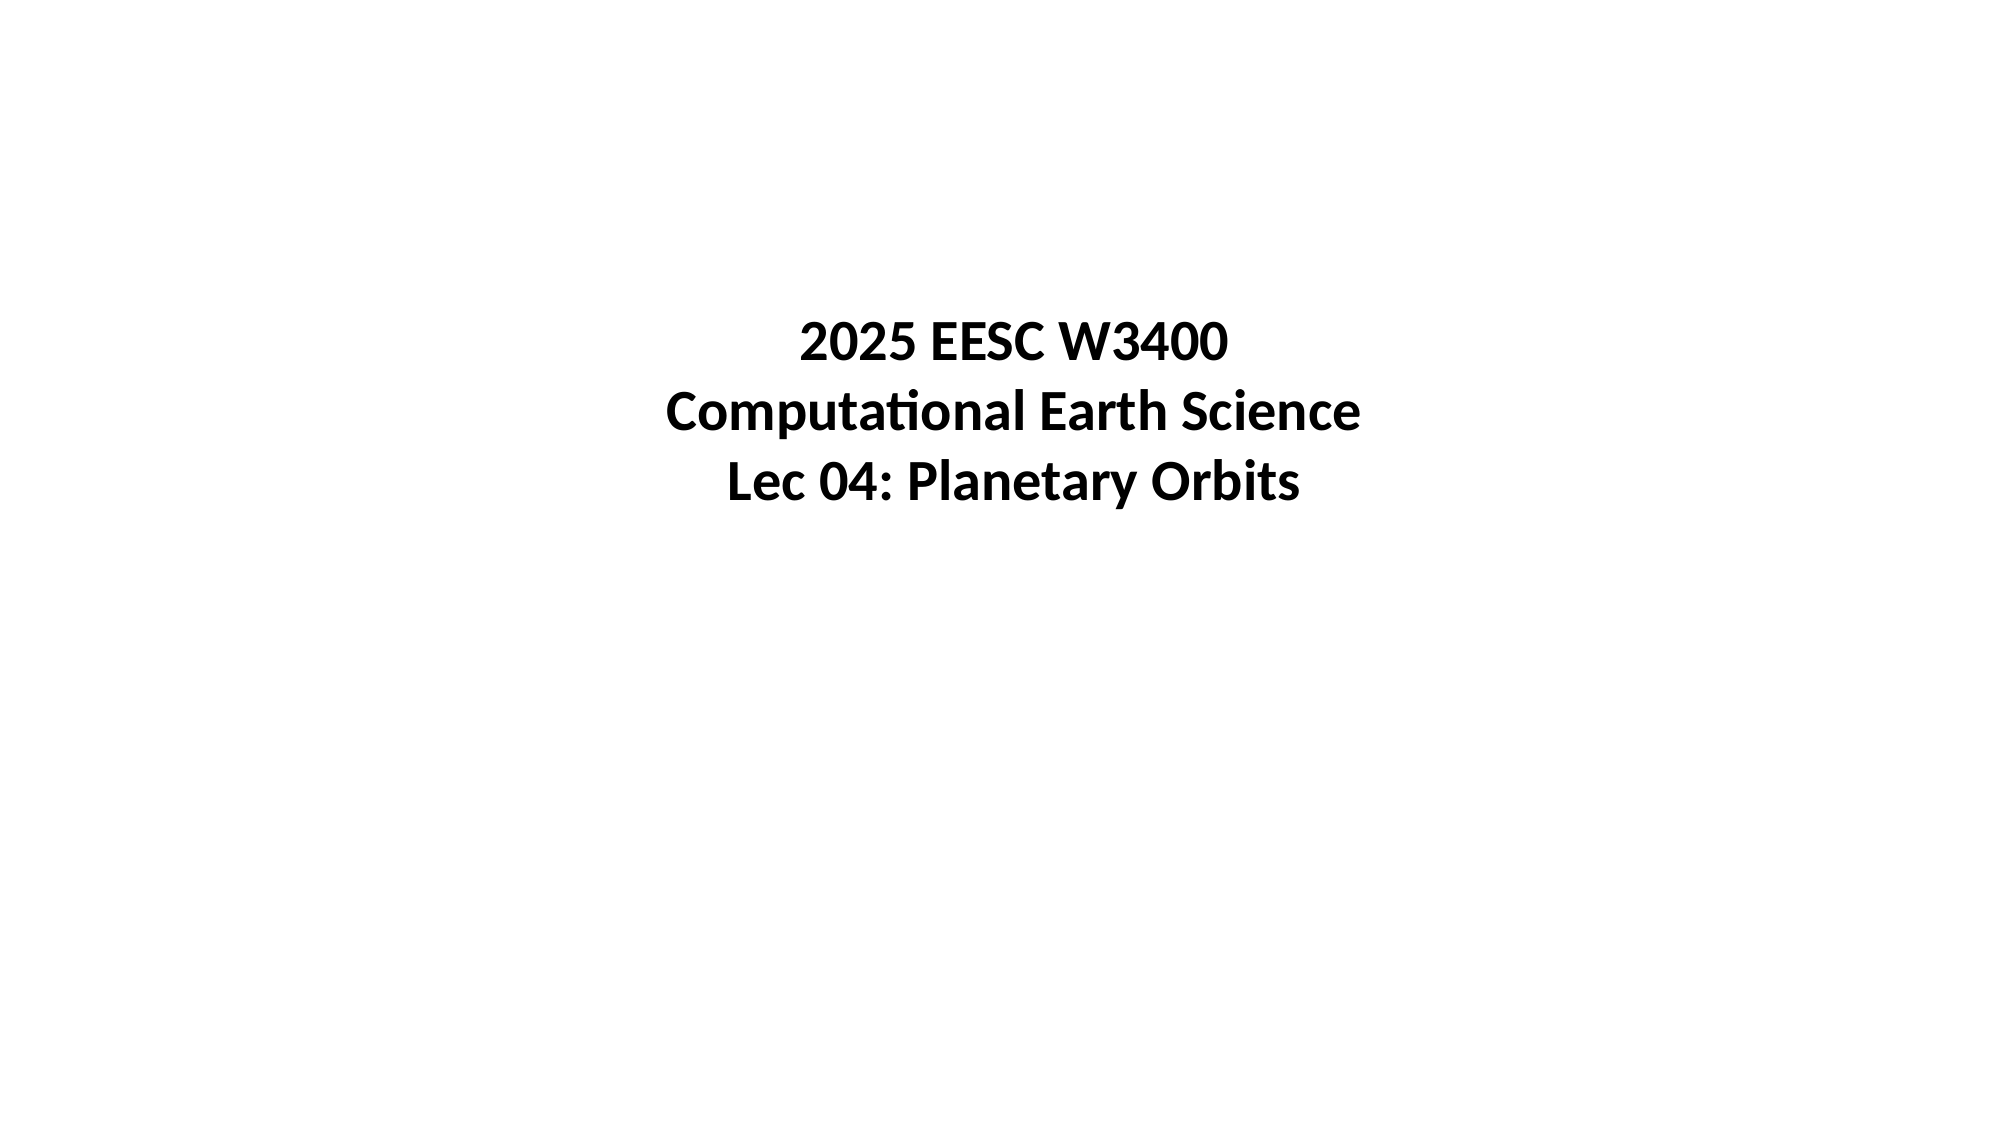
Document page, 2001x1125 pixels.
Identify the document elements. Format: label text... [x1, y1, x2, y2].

text_box 2025 EESC W3400 Computational Earth Science Lec 04: Planetary Orbits [128, 295, 1900, 520]
